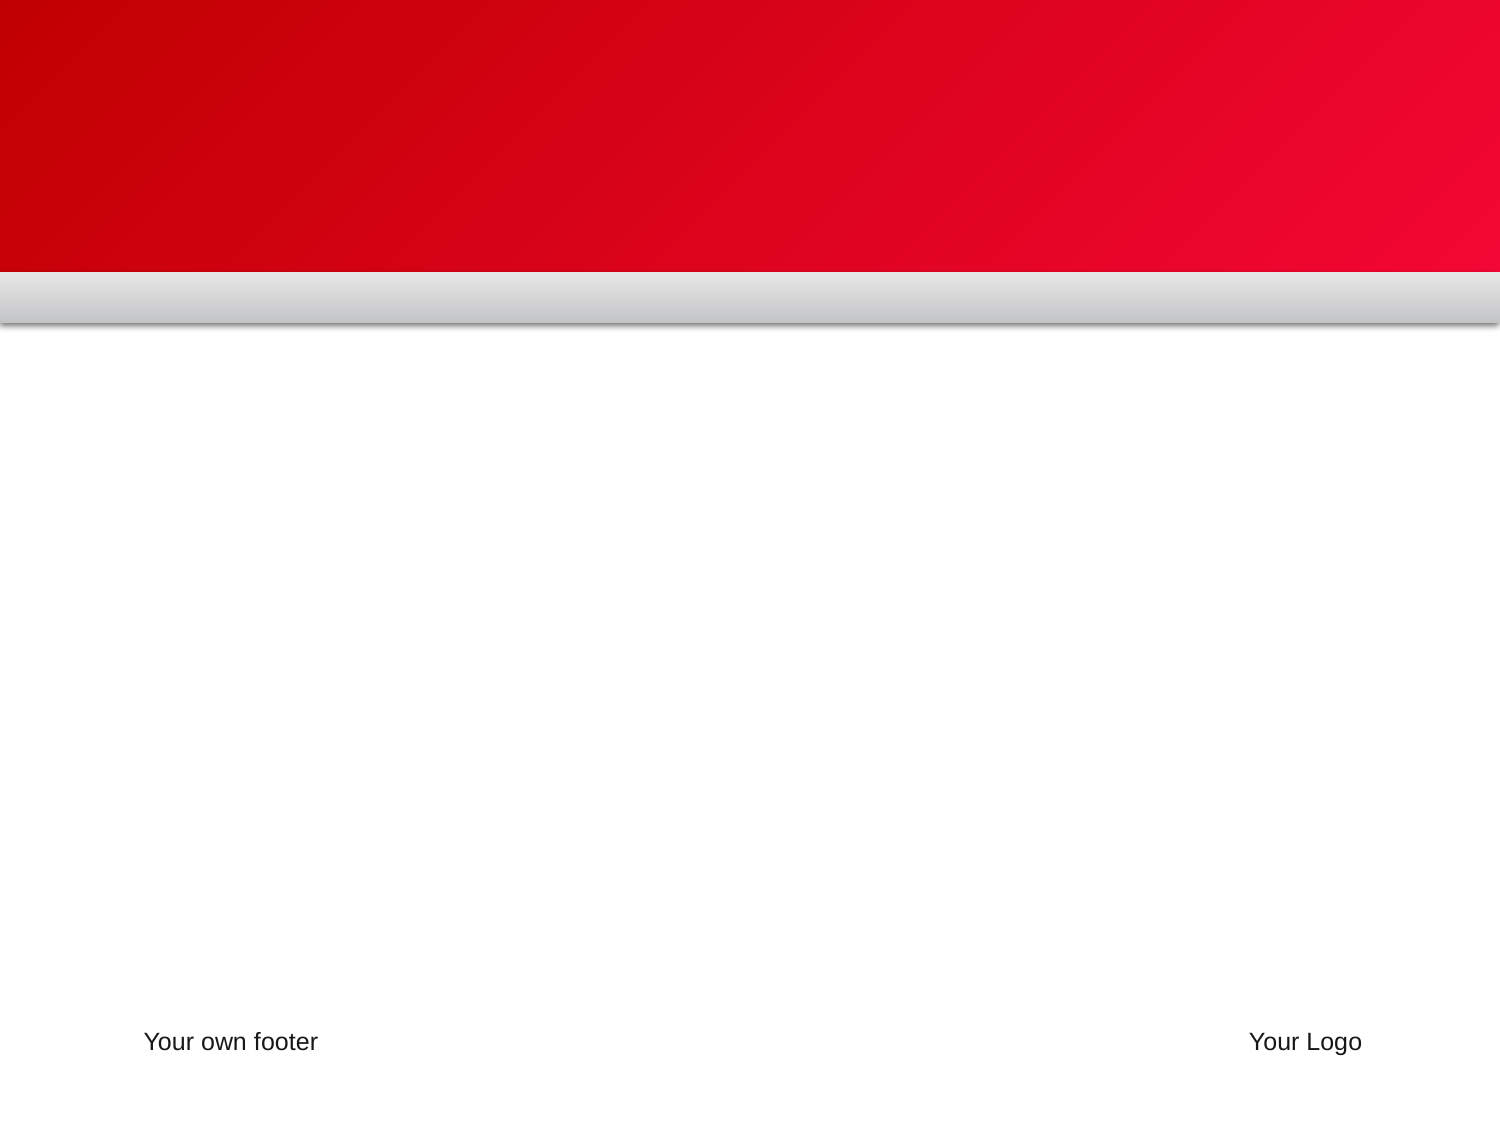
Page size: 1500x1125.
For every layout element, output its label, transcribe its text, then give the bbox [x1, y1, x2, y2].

text_box Your own footer [143, 1010, 396, 1070]
text_box Your Logo [1110, 1010, 1363, 1070]
